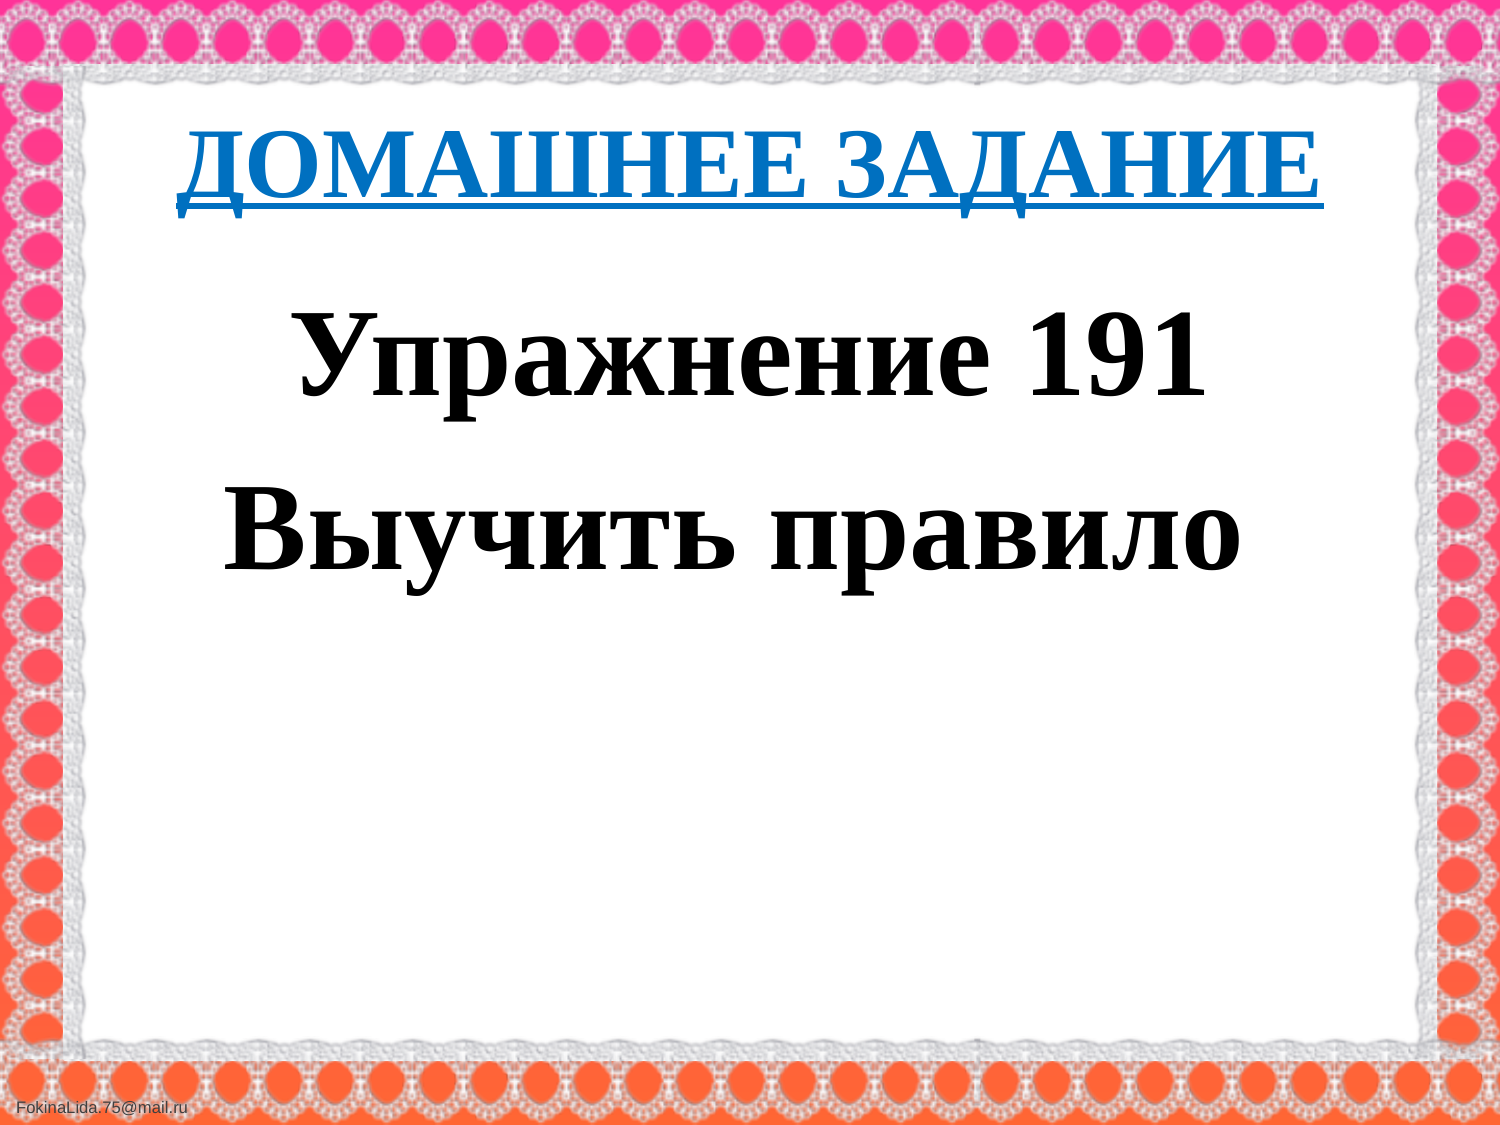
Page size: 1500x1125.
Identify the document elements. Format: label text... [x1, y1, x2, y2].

title ДОМАШНЕЕ ЗАДАНИЕ [75, 90, 1425, 233]
picture [0, 0, 1500, 1125]
list Упражнение 191 Выучить правило [75, 262, 1425, 1005]
